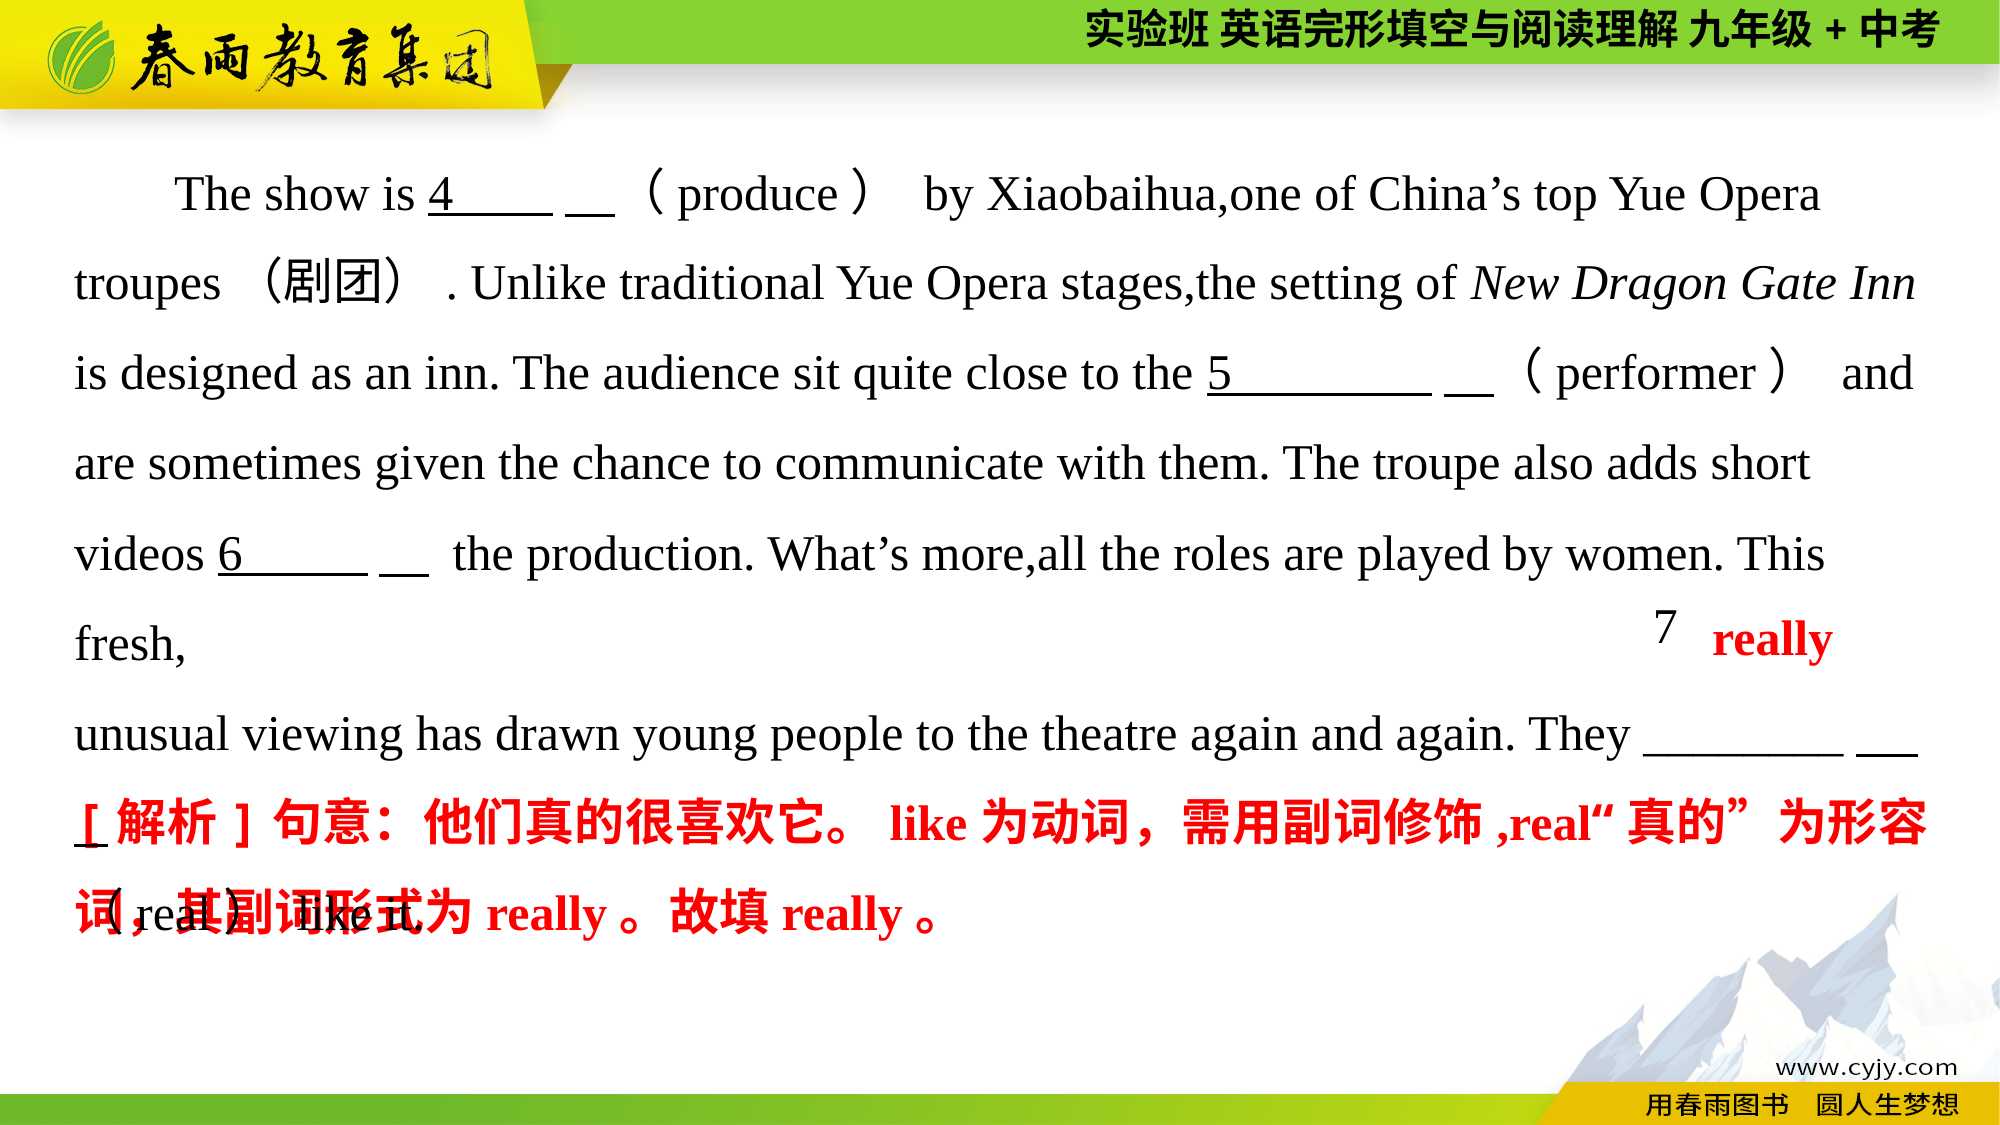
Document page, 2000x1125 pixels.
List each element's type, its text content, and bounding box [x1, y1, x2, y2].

list The show is 4 （produce） by Xiaobaihua,one of China’s top Yue Opera troupes（剧团）. Unlike traditional Yue Opera stages,the setting of New Dragon Gate Inn is designed as an inn. The audience sit quite close to the 5 （performer） and are sometimes given the chance to communicate with them. The troupe also adds short videos 6 the production. What’s more,all the roles are played by women. This fresh, unusual viewing has drawn young people to the theatre again and again. They ________ （real） like it. [59, 122, 1944, 774]
text_box 7 [1638, 586, 1693, 661]
text_box [解析]句意：他们真的很喜欢它。like为动词，需用副词修饰,real“真的”为形容词，其副词形式为really。故填really。 [59, 774, 1944, 948]
text_box really [1697, 597, 1849, 673]
picture [0, 0, 2000, 1125]
